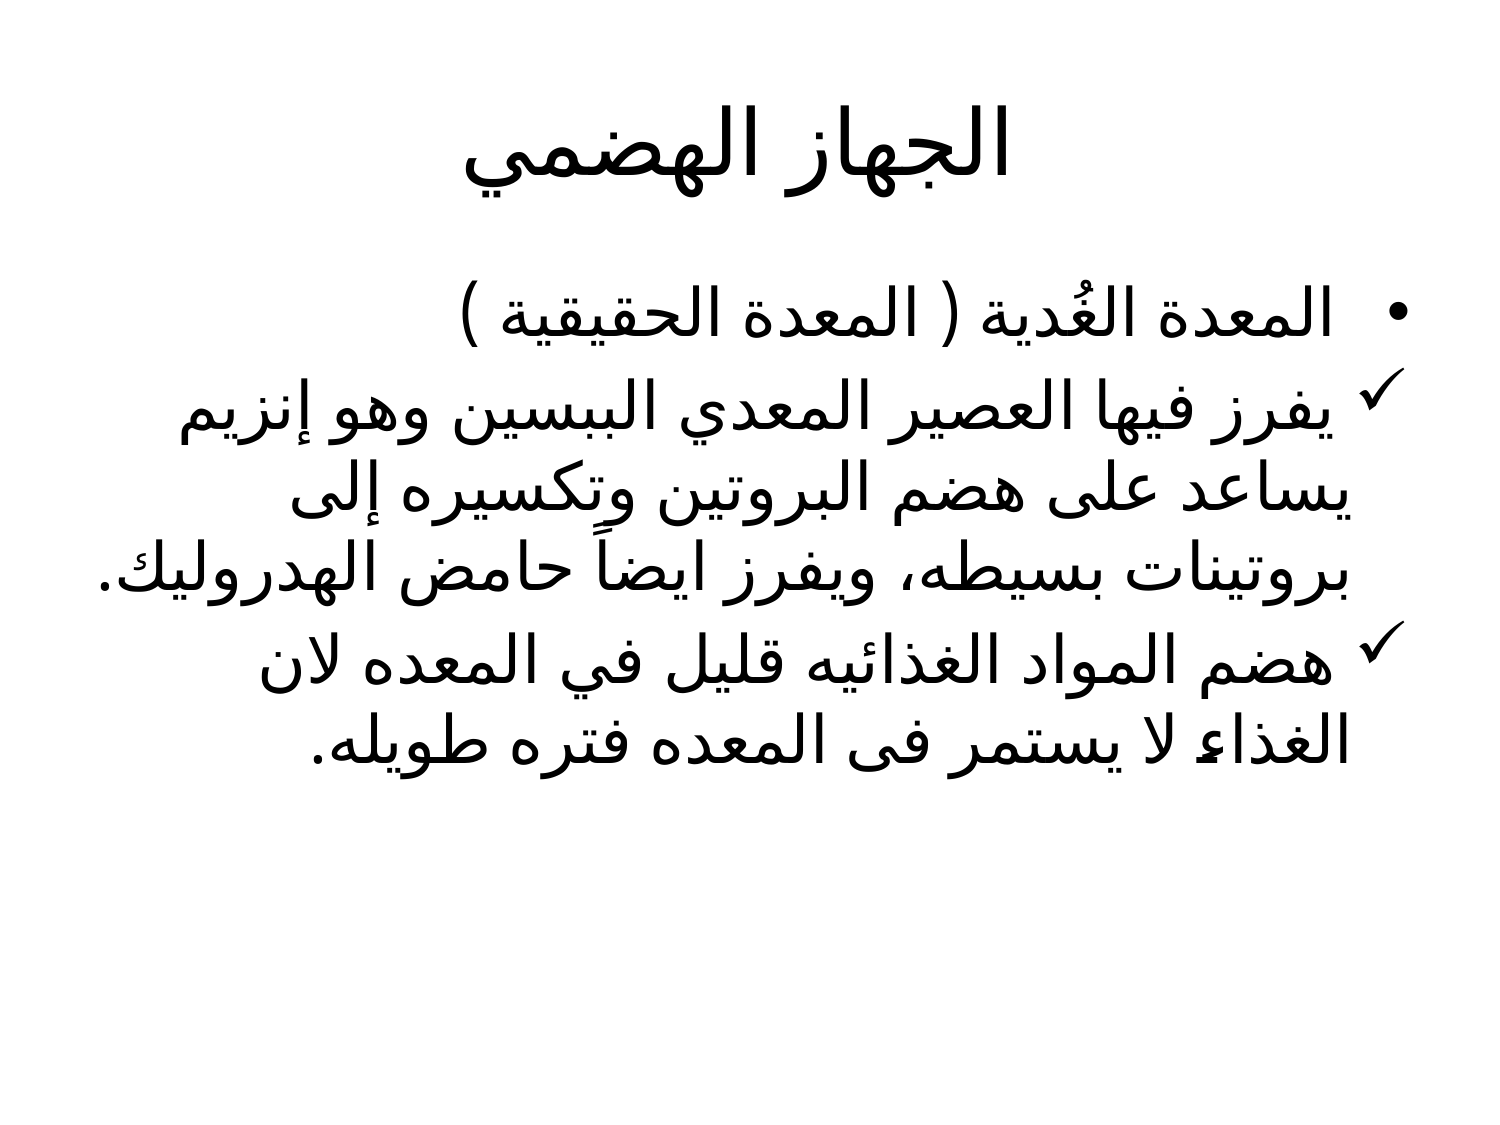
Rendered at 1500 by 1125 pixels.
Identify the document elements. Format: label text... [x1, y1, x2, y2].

list المعدة الغُدية ( المعدة الحقيقية ) يفرز فيها العصير المعدي الببسين وهو إنزيم يساعد على هضم البروتين وتكسيره إلى بروتينات بسيطه، ويفرز ايضاً حامض الهدروليك. هضم المواد الغذائيه قليل في المعده لان الغذاء لا يستمر فى المعده فتره طويله. [75, 262, 1425, 1005]
title الجهاز الهضمي [75, 45, 1425, 233]
